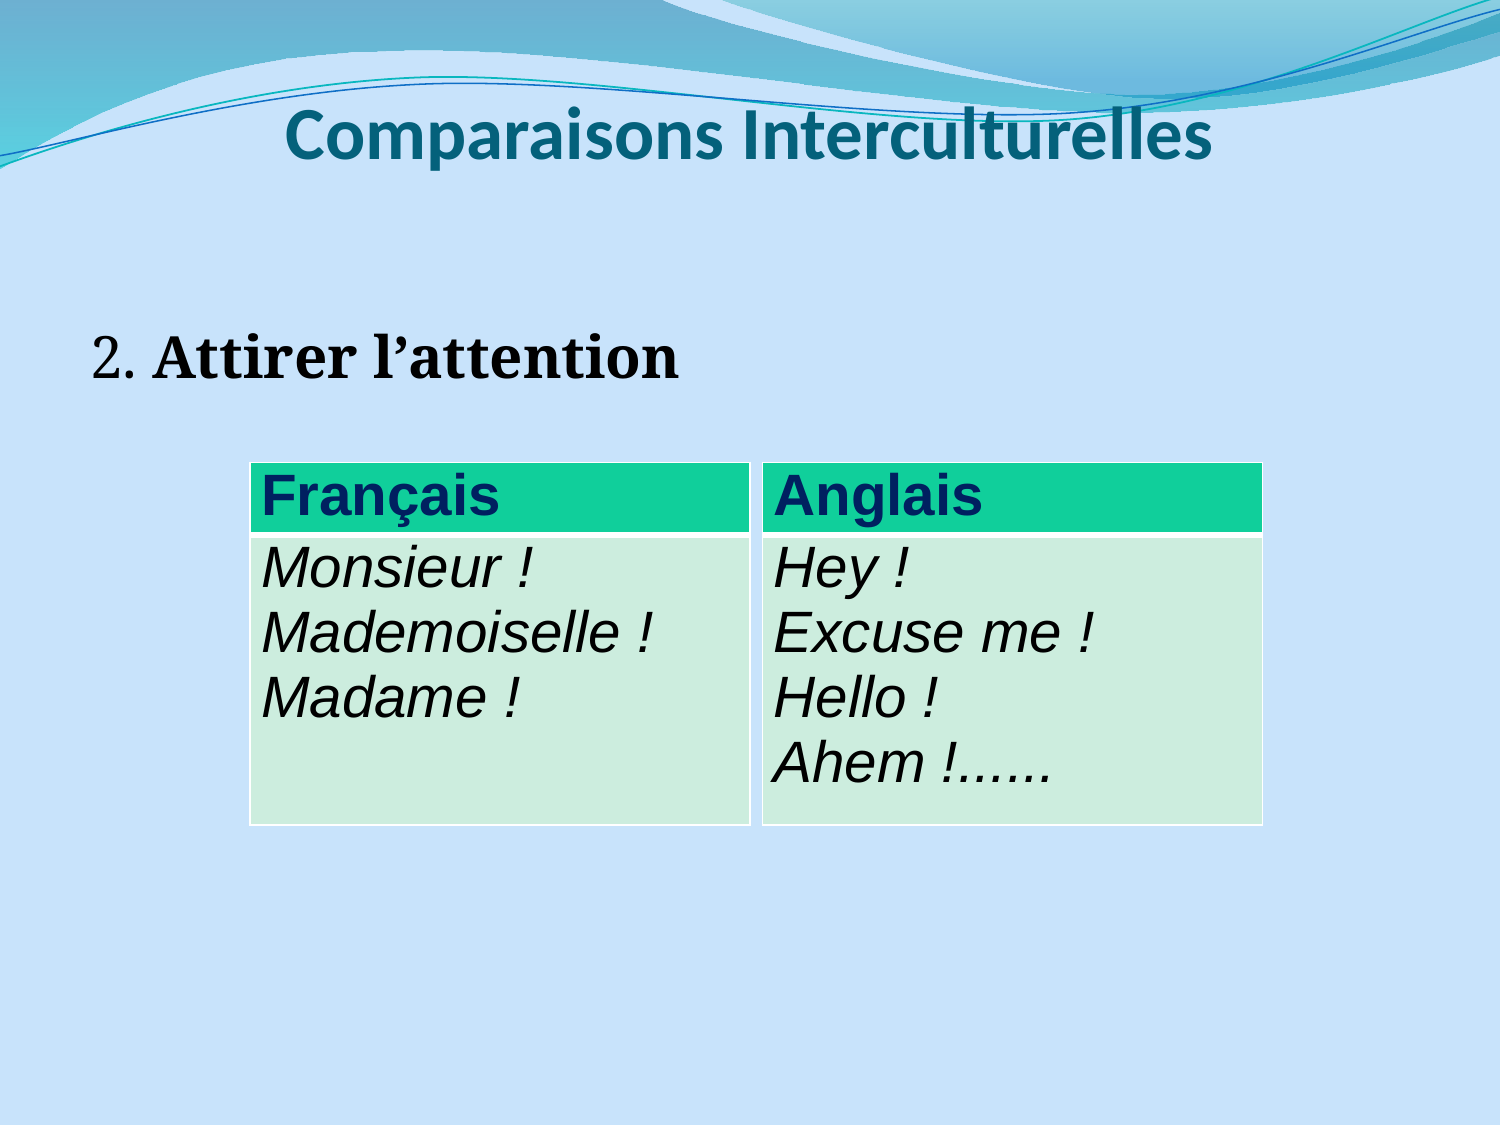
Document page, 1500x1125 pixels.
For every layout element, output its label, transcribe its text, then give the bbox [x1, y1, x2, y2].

list 2. Attirer l’attention [74, 312, 1426, 1033]
title Comparaisons Interculturelles [74, 44, 1426, 176]
table_cell Monsieur ! Mademoiselle ! Madame ! [251, 538, 749, 824]
table_cell Hey ! Excuse me ! Hello ! Ahem !...... [763, 538, 1262, 824]
table_header Français [251, 463, 749, 532]
table_header Anglais [763, 463, 1262, 532]
